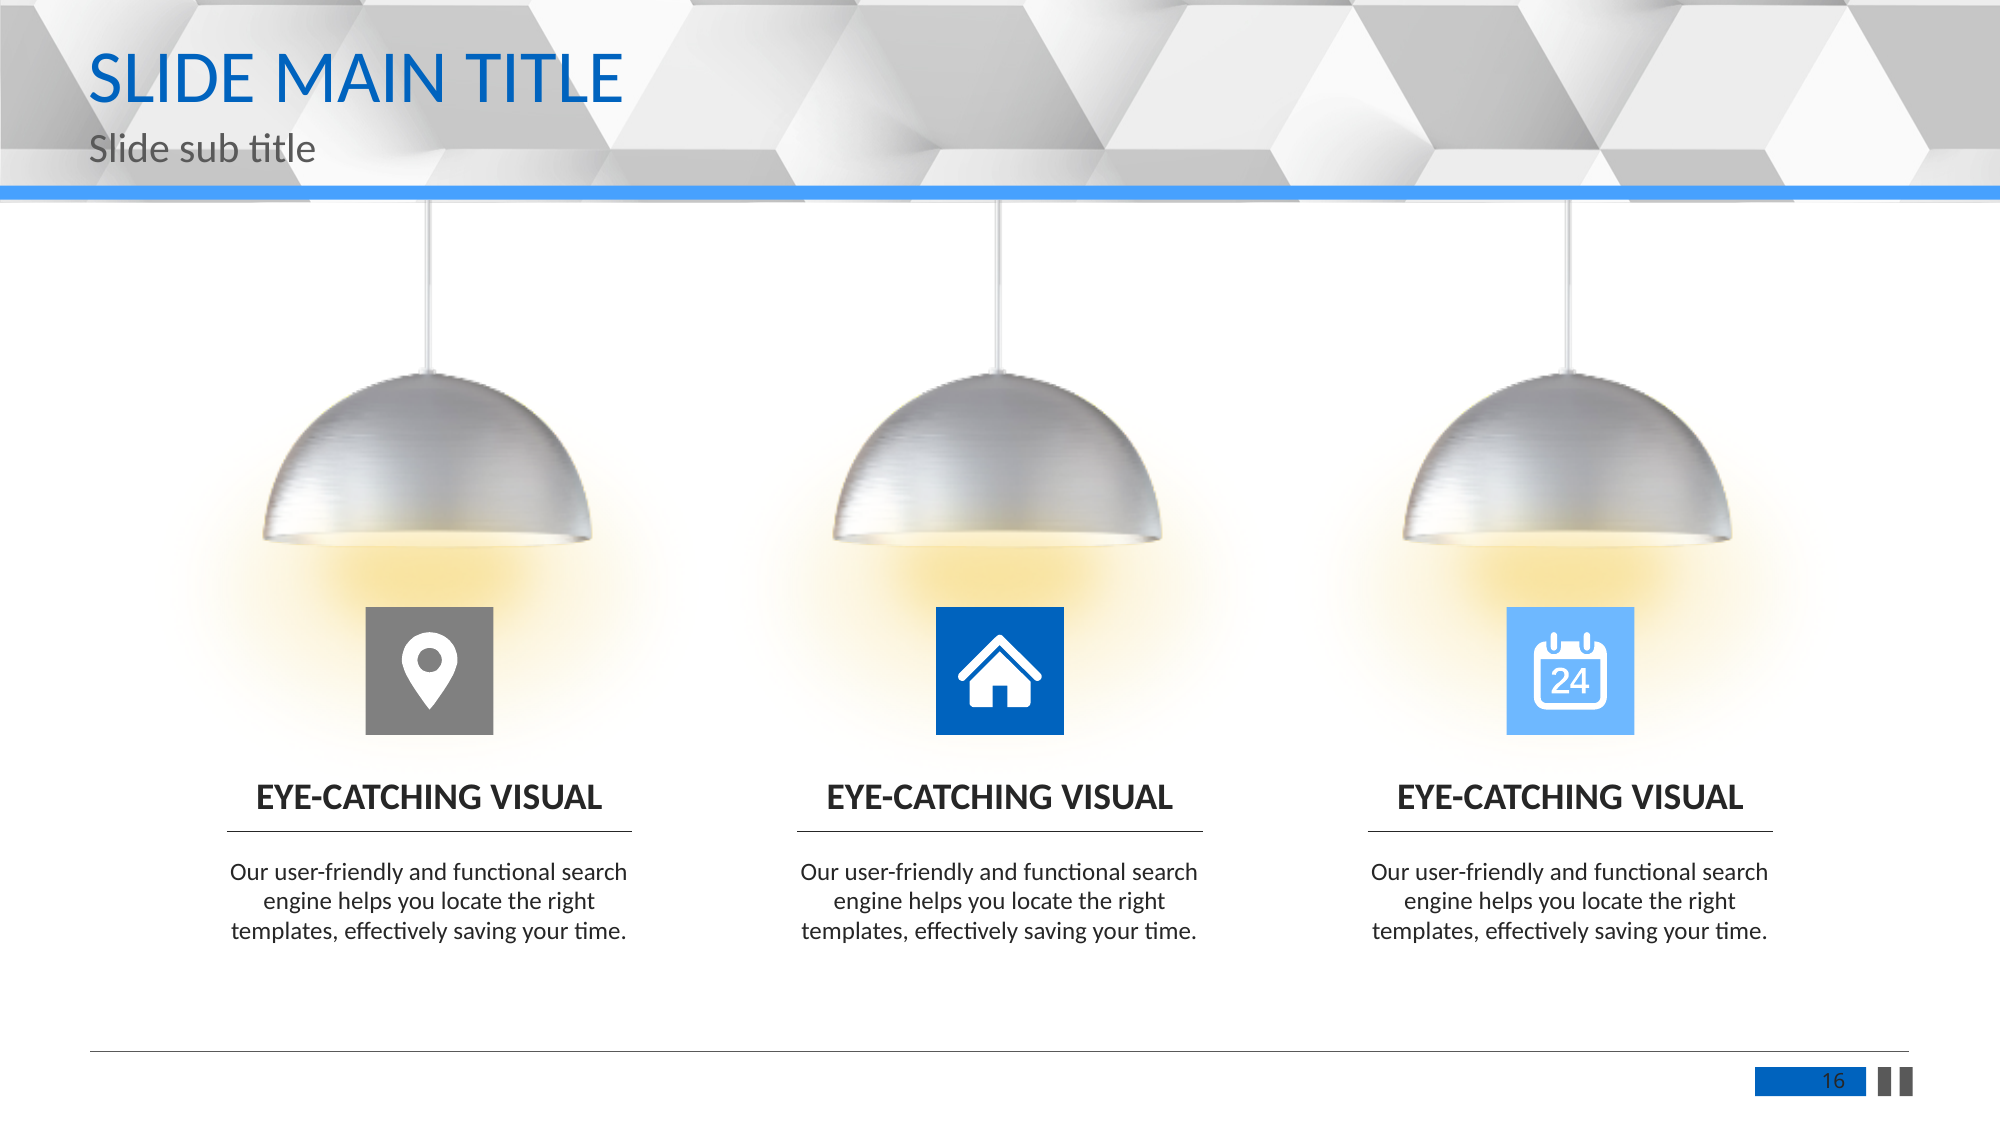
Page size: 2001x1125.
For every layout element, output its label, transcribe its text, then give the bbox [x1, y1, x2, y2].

picture [0, 200, 2000, 805]
slide_number 16 [1761, 1069, 1861, 1094]
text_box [1506, 607, 1635, 735]
picture [0, 0, 2000, 185]
list SLIDE MAIN TITLE [73, 30, 1901, 119]
list Slide sub title [73, 119, 1901, 186]
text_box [365, 607, 494, 735]
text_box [201, 769, 658, 954]
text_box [1342, 769, 1799, 954]
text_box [936, 607, 1064, 735]
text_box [771, 769, 1228, 954]
